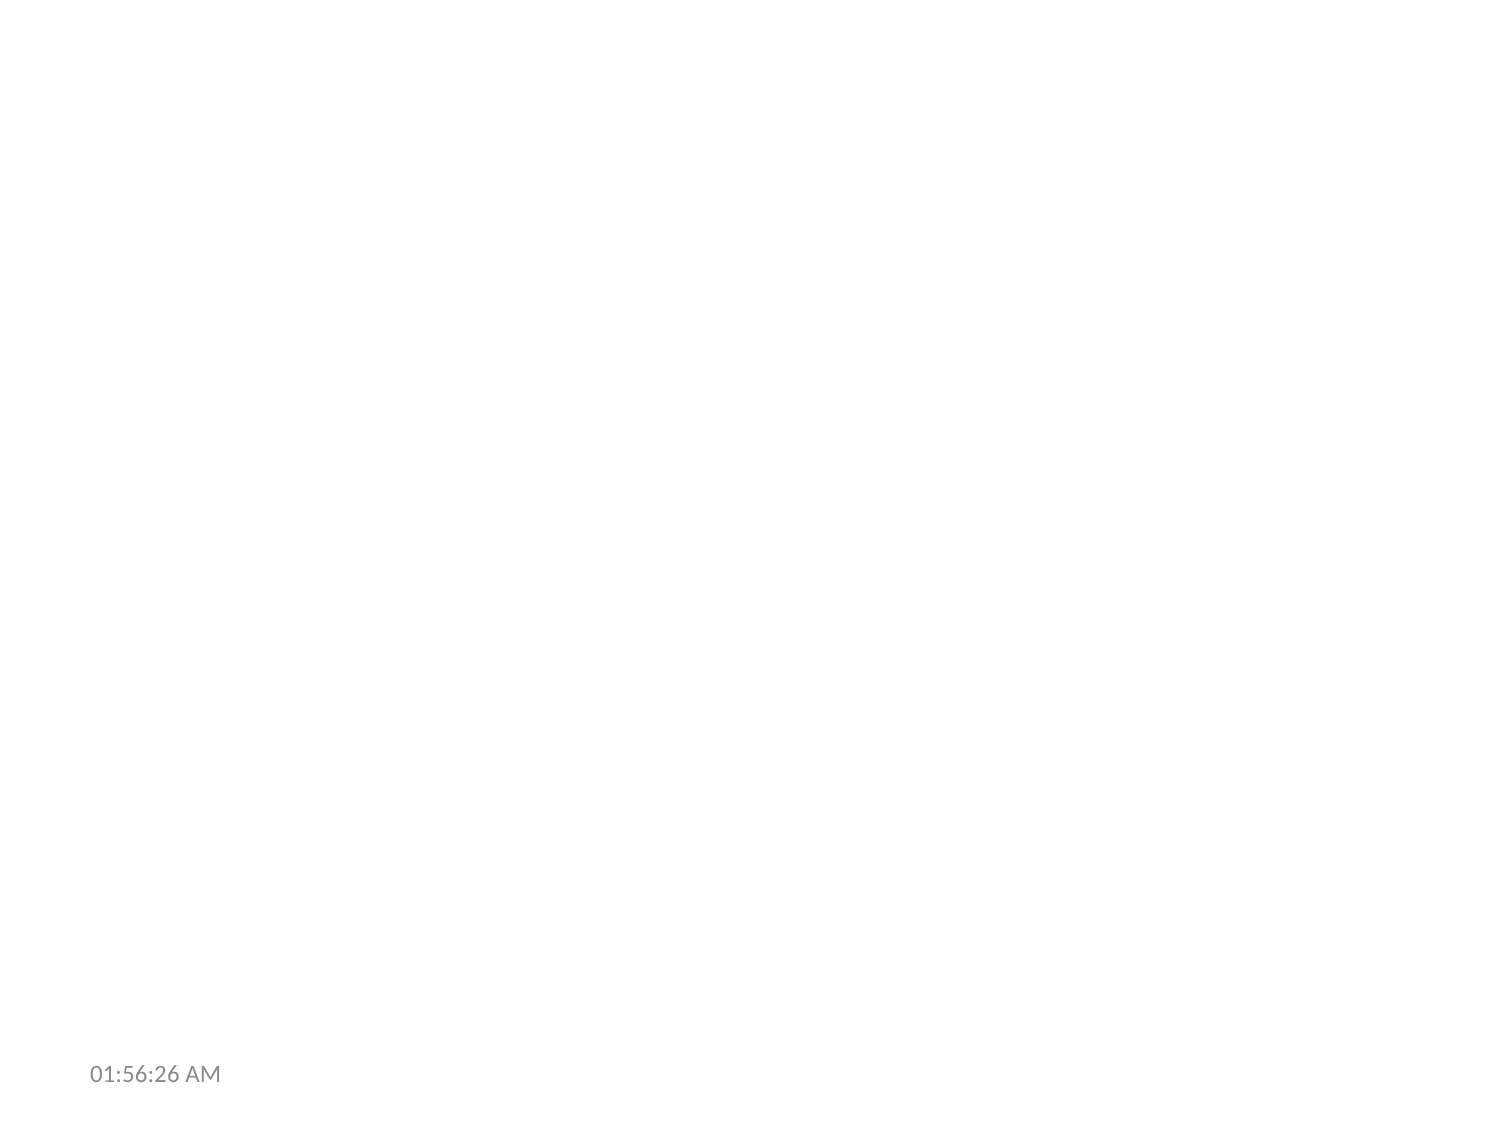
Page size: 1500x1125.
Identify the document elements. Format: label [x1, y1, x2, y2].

slide_number [75, 1042, 425, 1103]
